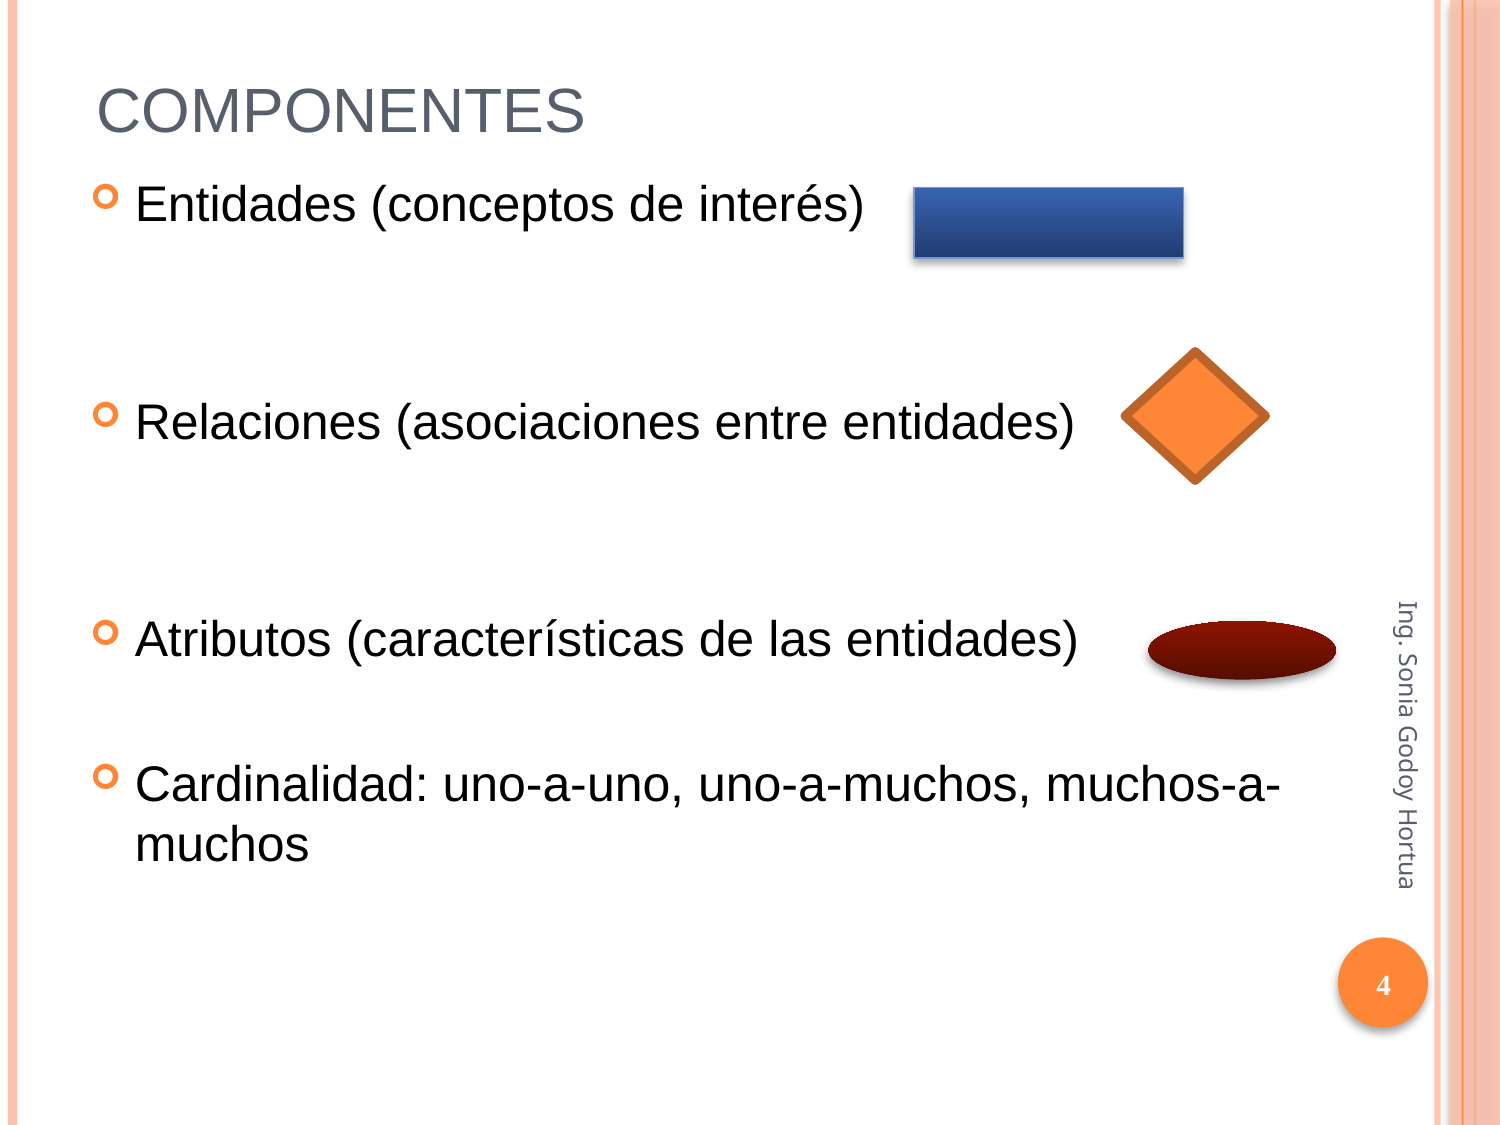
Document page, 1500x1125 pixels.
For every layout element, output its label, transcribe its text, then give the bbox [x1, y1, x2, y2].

text_box [1148, 621, 1336, 680]
text_box [913, 187, 1184, 259]
title COMPONENTES [82, 35, 1307, 153]
footer Ing. Sonia Godoy Hortua [1379, 380, 1440, 906]
slide_number 4 [1333, 940, 1434, 1026]
list Entidades (conceptos de interés) Relaciones (asociaciones entre entidades) Atributos (características de las entidades) Cardinalidad: uno-a-uno, uno-a-muchos, muchos-a-muchos [74, 163, 1360, 1063]
text_box [1120, 347, 1271, 485]
